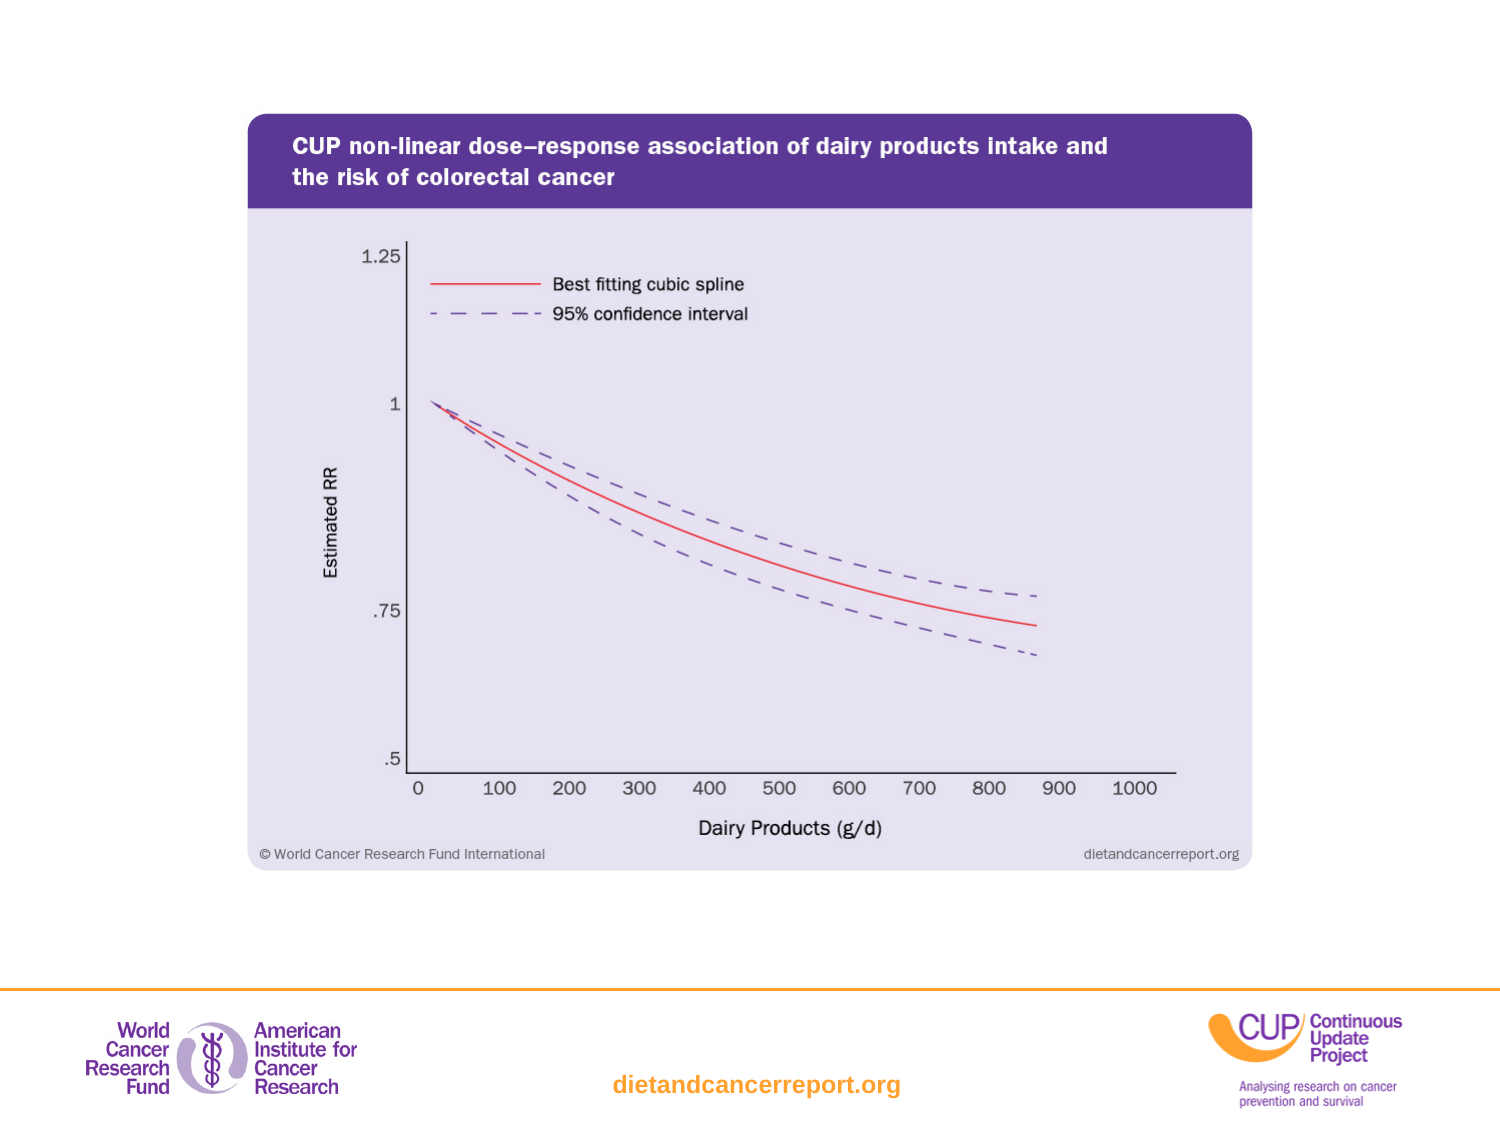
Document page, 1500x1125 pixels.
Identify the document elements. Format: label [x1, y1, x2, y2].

picture [1207, 1013, 1403, 1109]
picture [218, 84, 1282, 901]
picture [86, 1022, 357, 1094]
